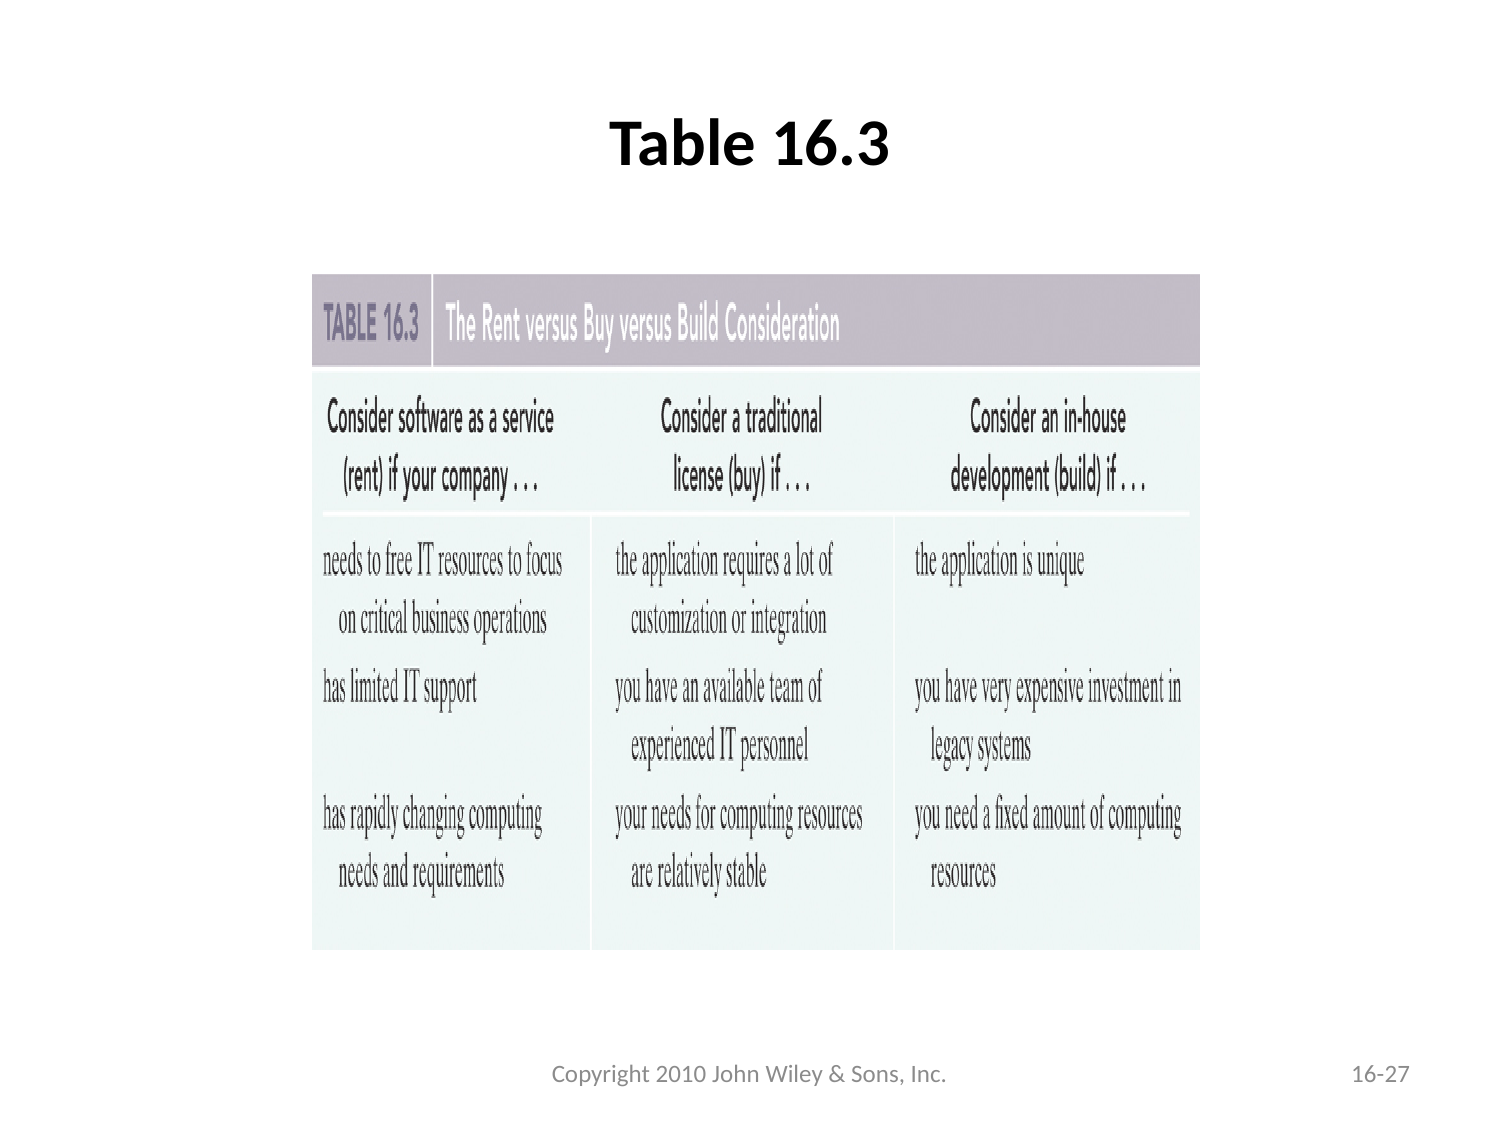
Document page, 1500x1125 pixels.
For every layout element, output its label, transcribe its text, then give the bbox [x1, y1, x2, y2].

title Table 16.3 [75, 45, 1425, 233]
picture [312, 274, 1201, 951]
footer Copyright 2010 John Wiley & Sons, Inc. [512, 1042, 988, 1103]
slide_number 16-27 [1074, 1042, 1425, 1103]
